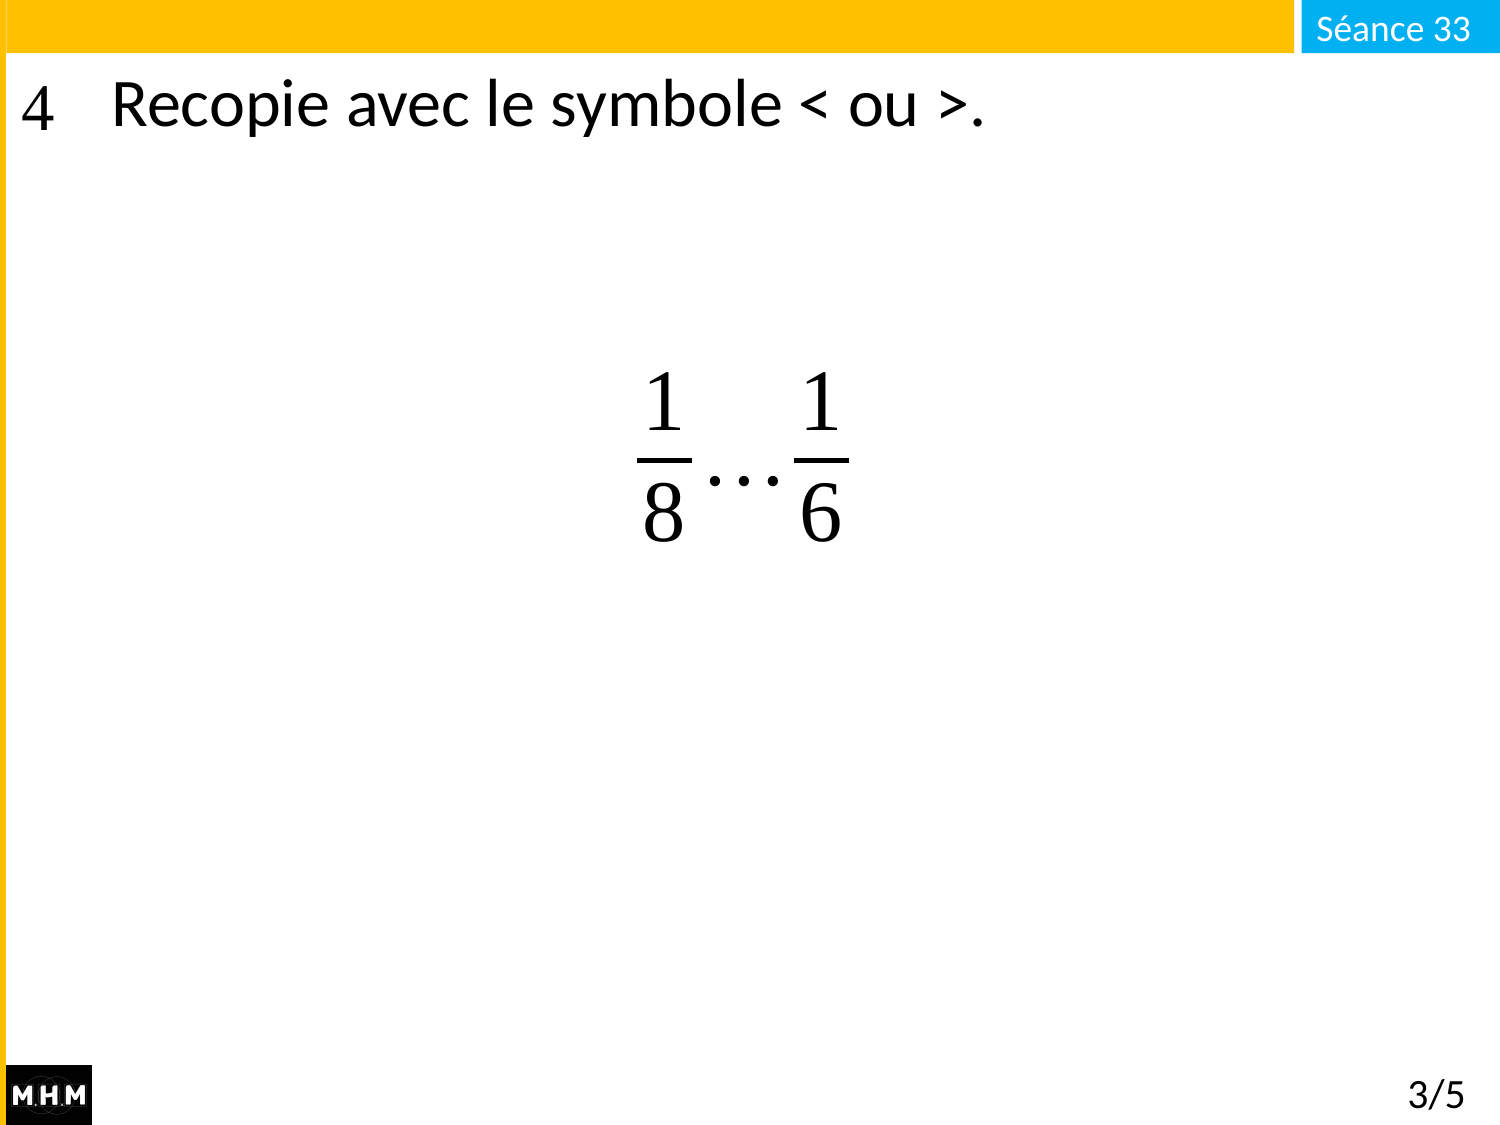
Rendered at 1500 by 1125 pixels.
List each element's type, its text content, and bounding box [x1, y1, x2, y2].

picture [6, 1065, 92, 1125]
list 3/5 [1373, 1064, 1500, 1125]
title Recopie avec le symbole < ou >. [96, 60, 1391, 150]
